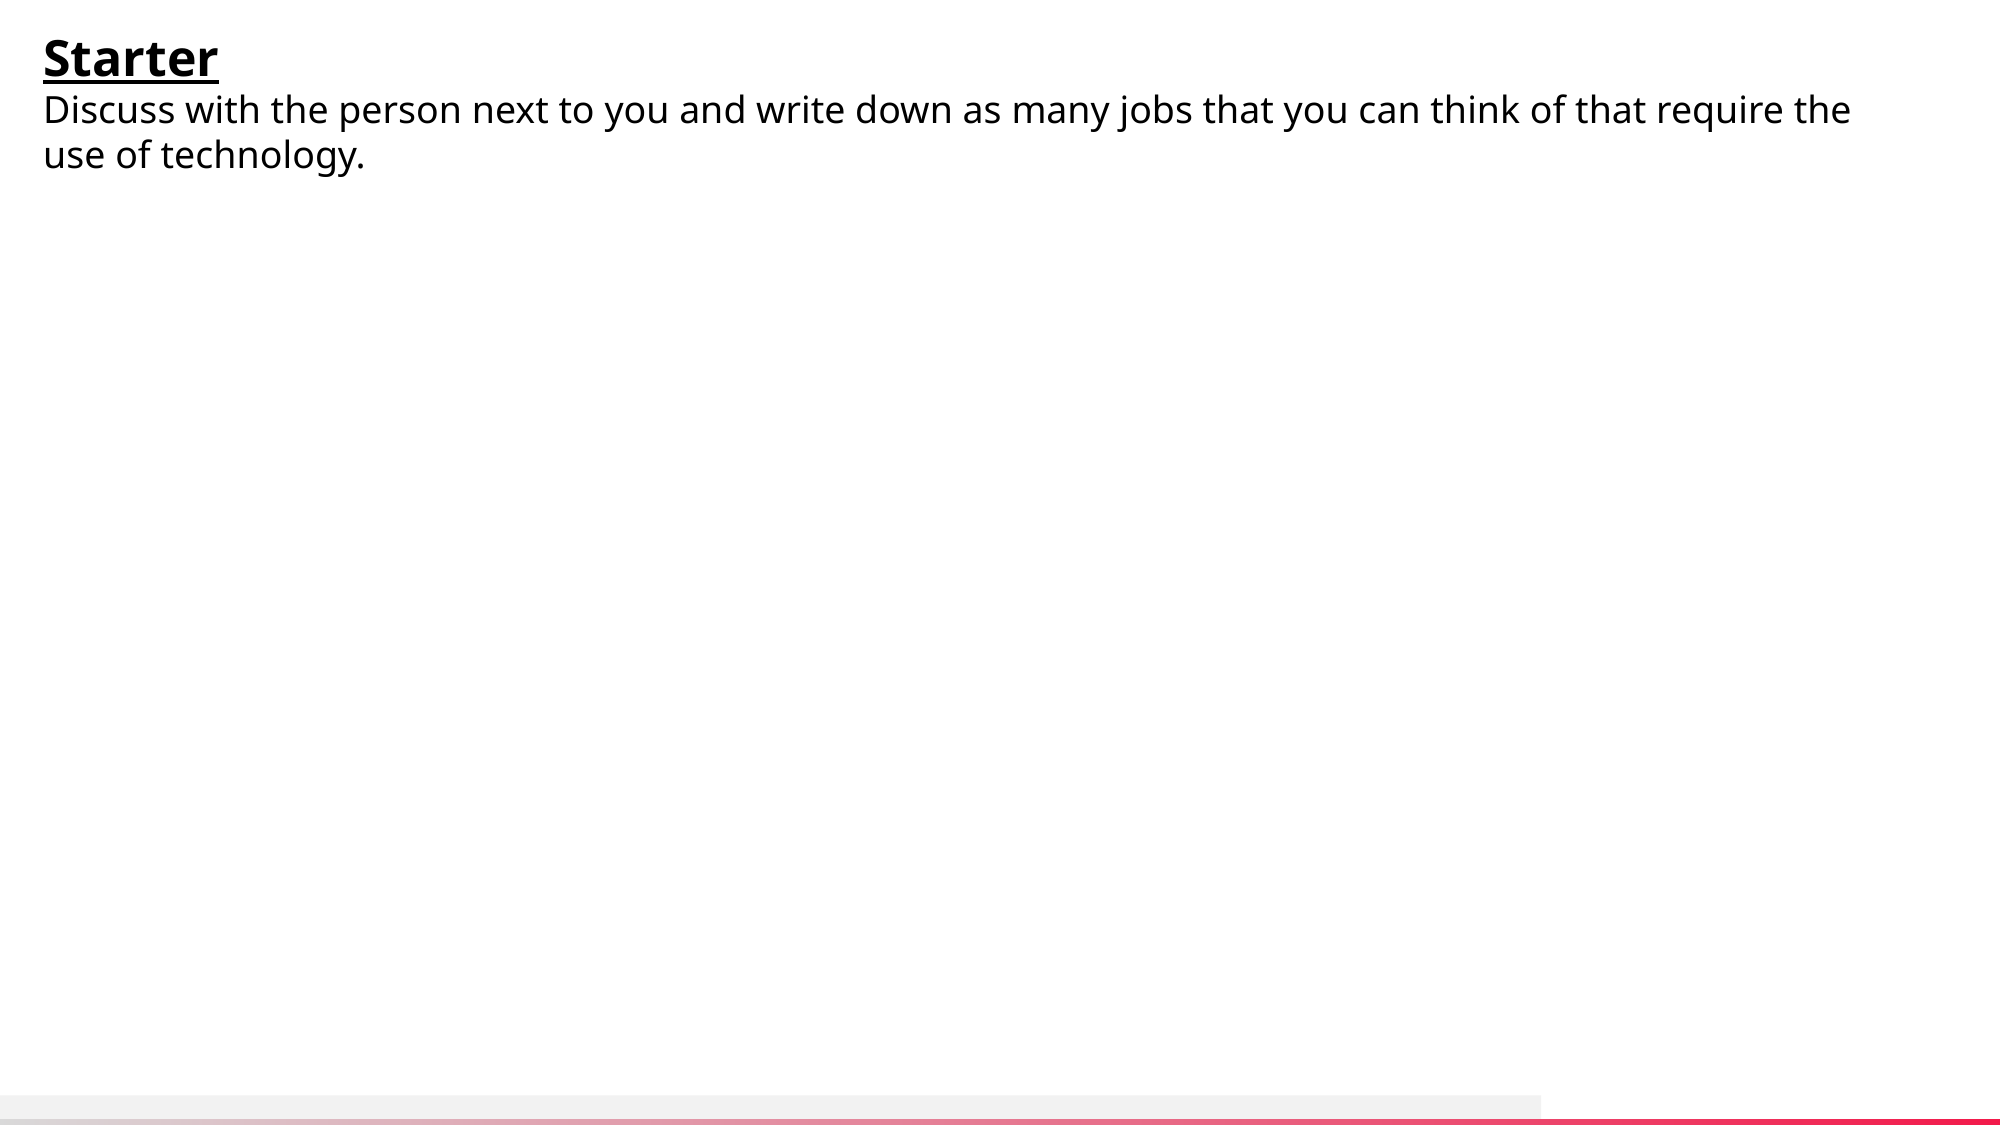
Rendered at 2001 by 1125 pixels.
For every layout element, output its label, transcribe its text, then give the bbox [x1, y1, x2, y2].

text_box Starter Discuss with the person next to you and write down as many jobs that you can think of that require the use of technology. [28, 18, 1934, 184]
